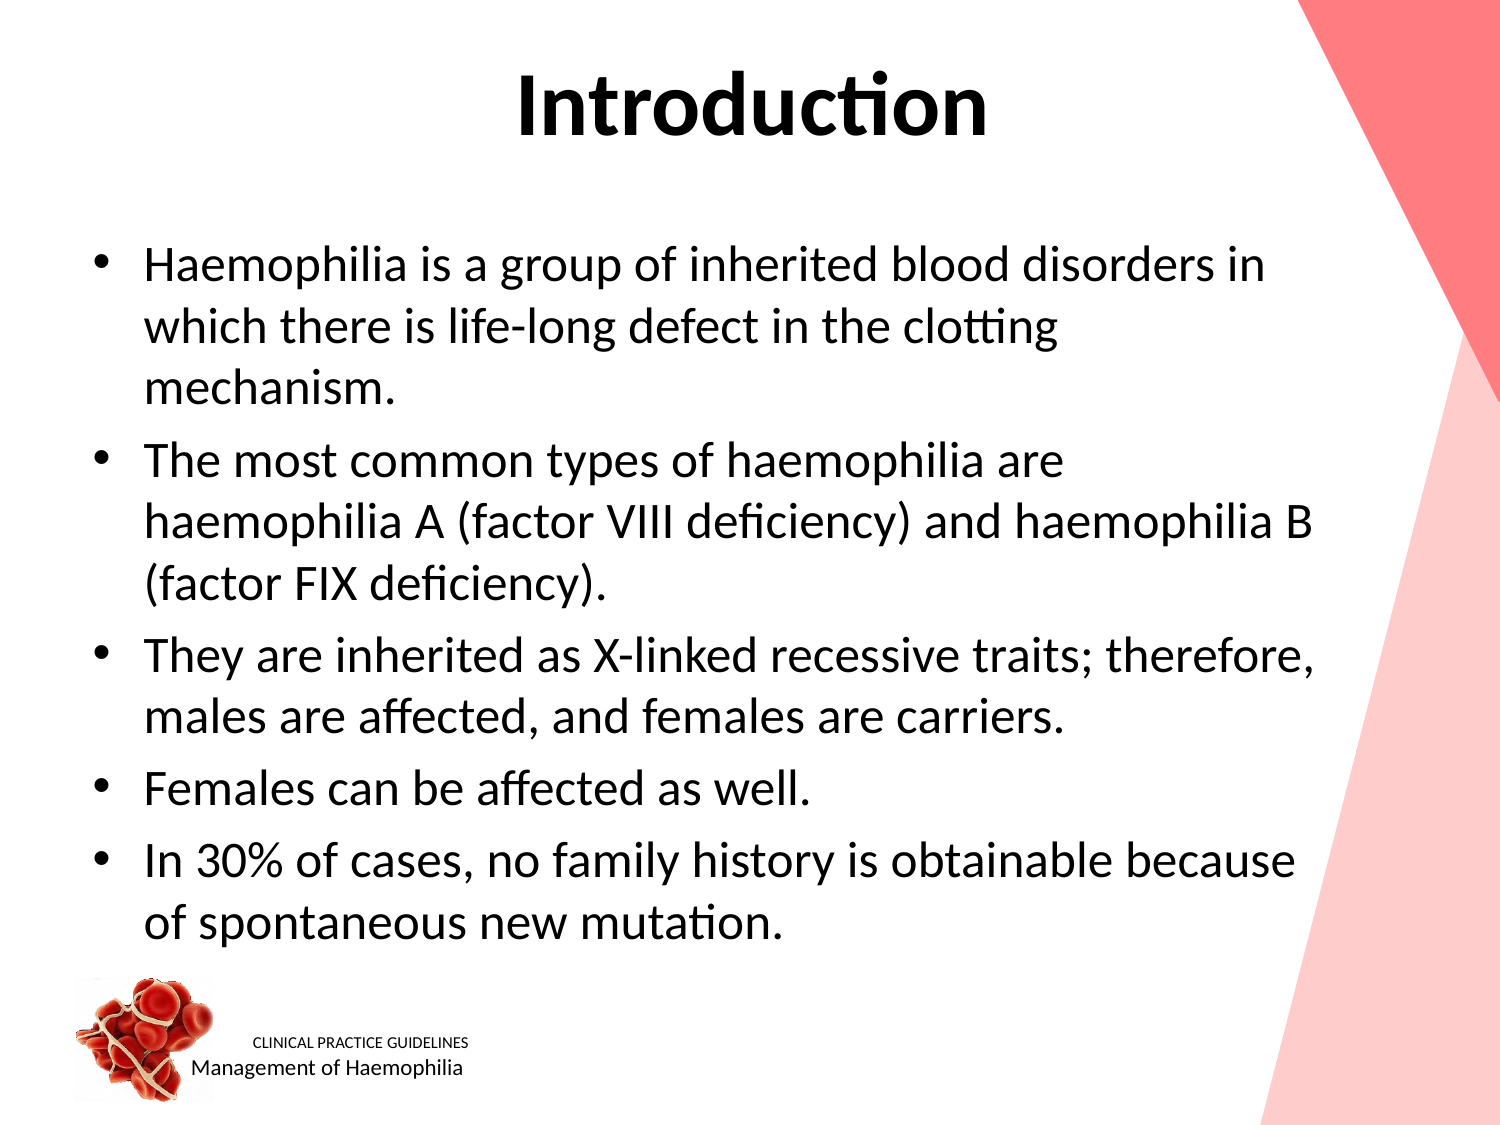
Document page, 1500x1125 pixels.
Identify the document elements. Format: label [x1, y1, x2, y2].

text_box [74, 0, 1500, 1125]
